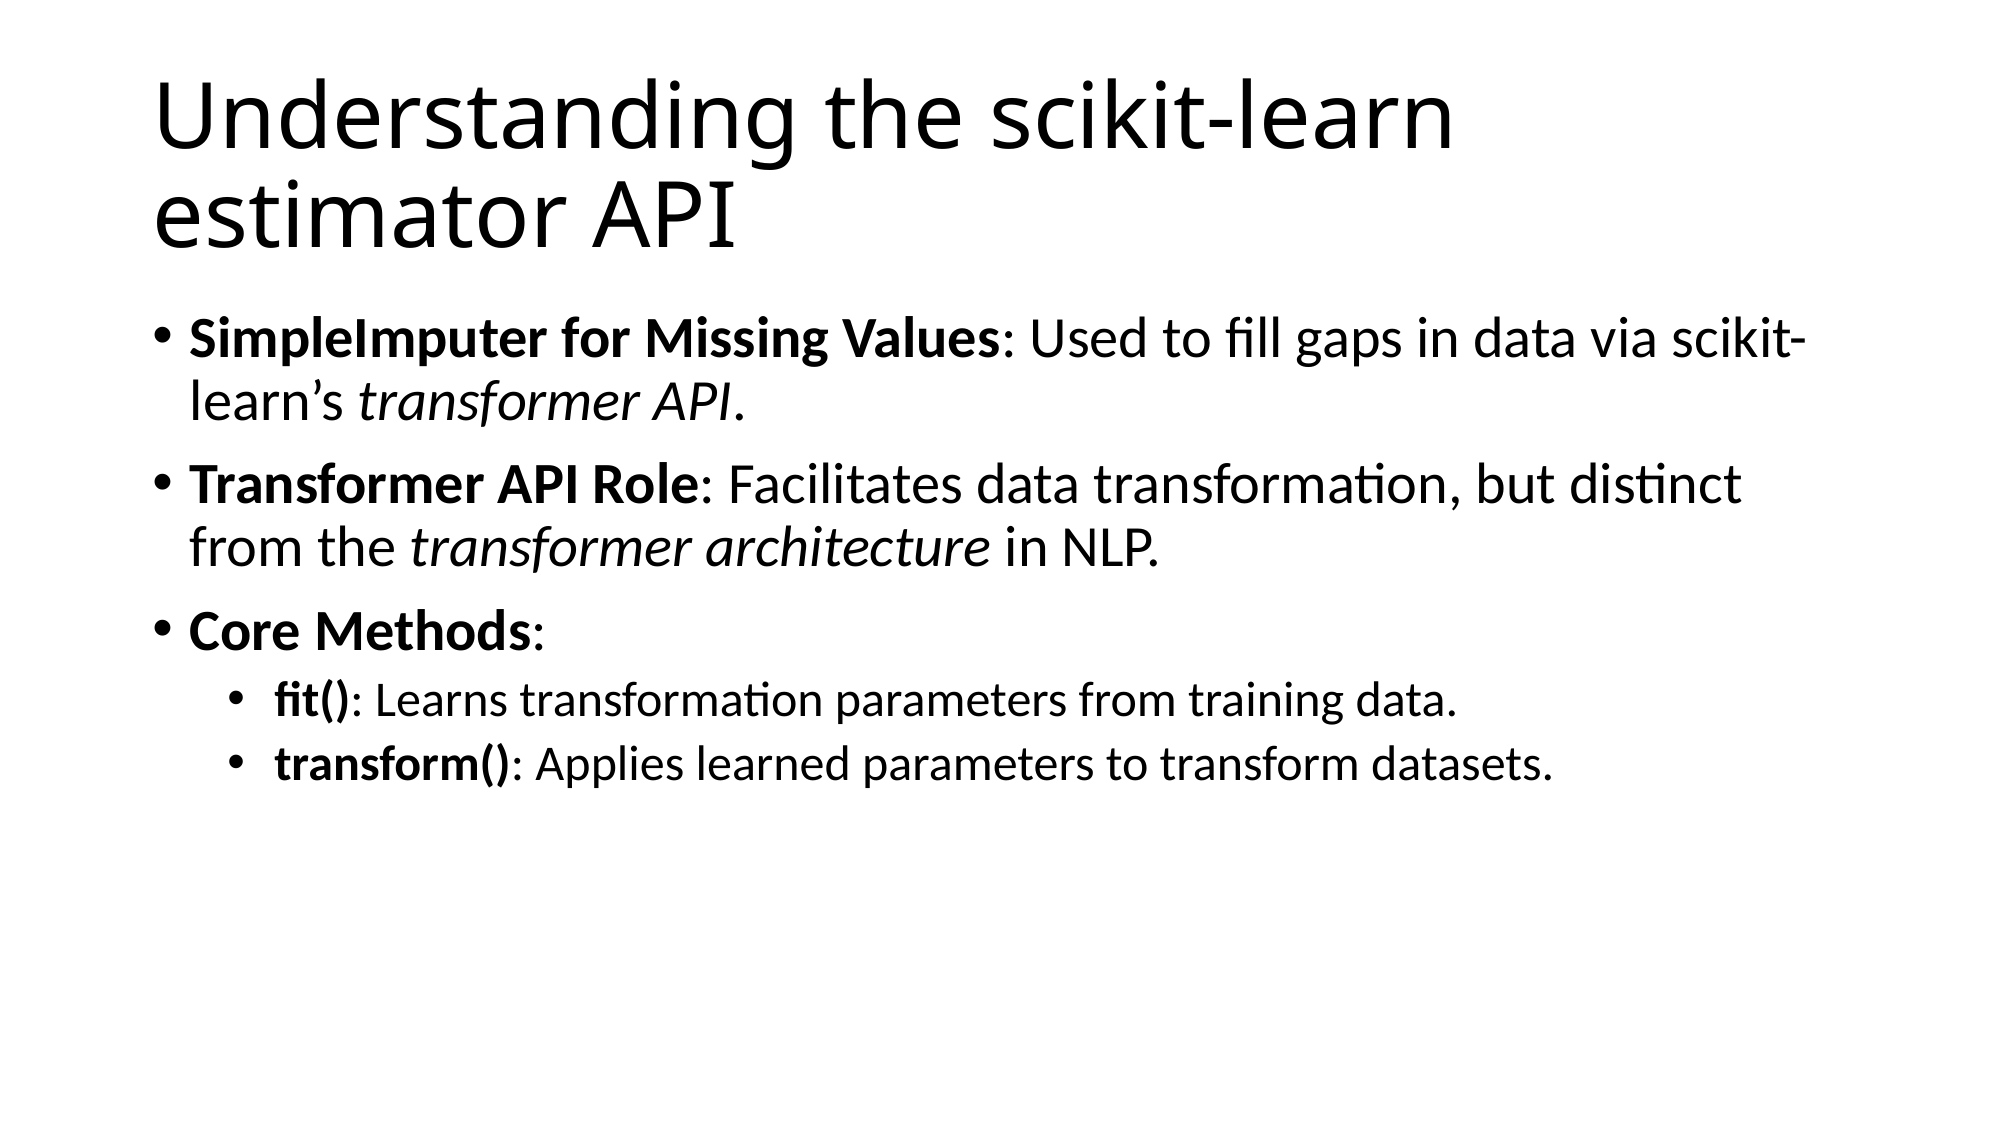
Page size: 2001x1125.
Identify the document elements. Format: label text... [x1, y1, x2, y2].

list SimpleImputer for Missing Values: Used to fill gaps in data via scikit-learn’s transformer API. Transformer API Role: Facilitates data transformation, but distinct from the transformer architecture in NLP. Core Methods: fit(): Learns transformation parameters from training data. transform(): Applies learned parameters to transform datasets. [137, 299, 1863, 1014]
title Understanding the scikit-learn estimator API [137, 59, 1863, 278]
